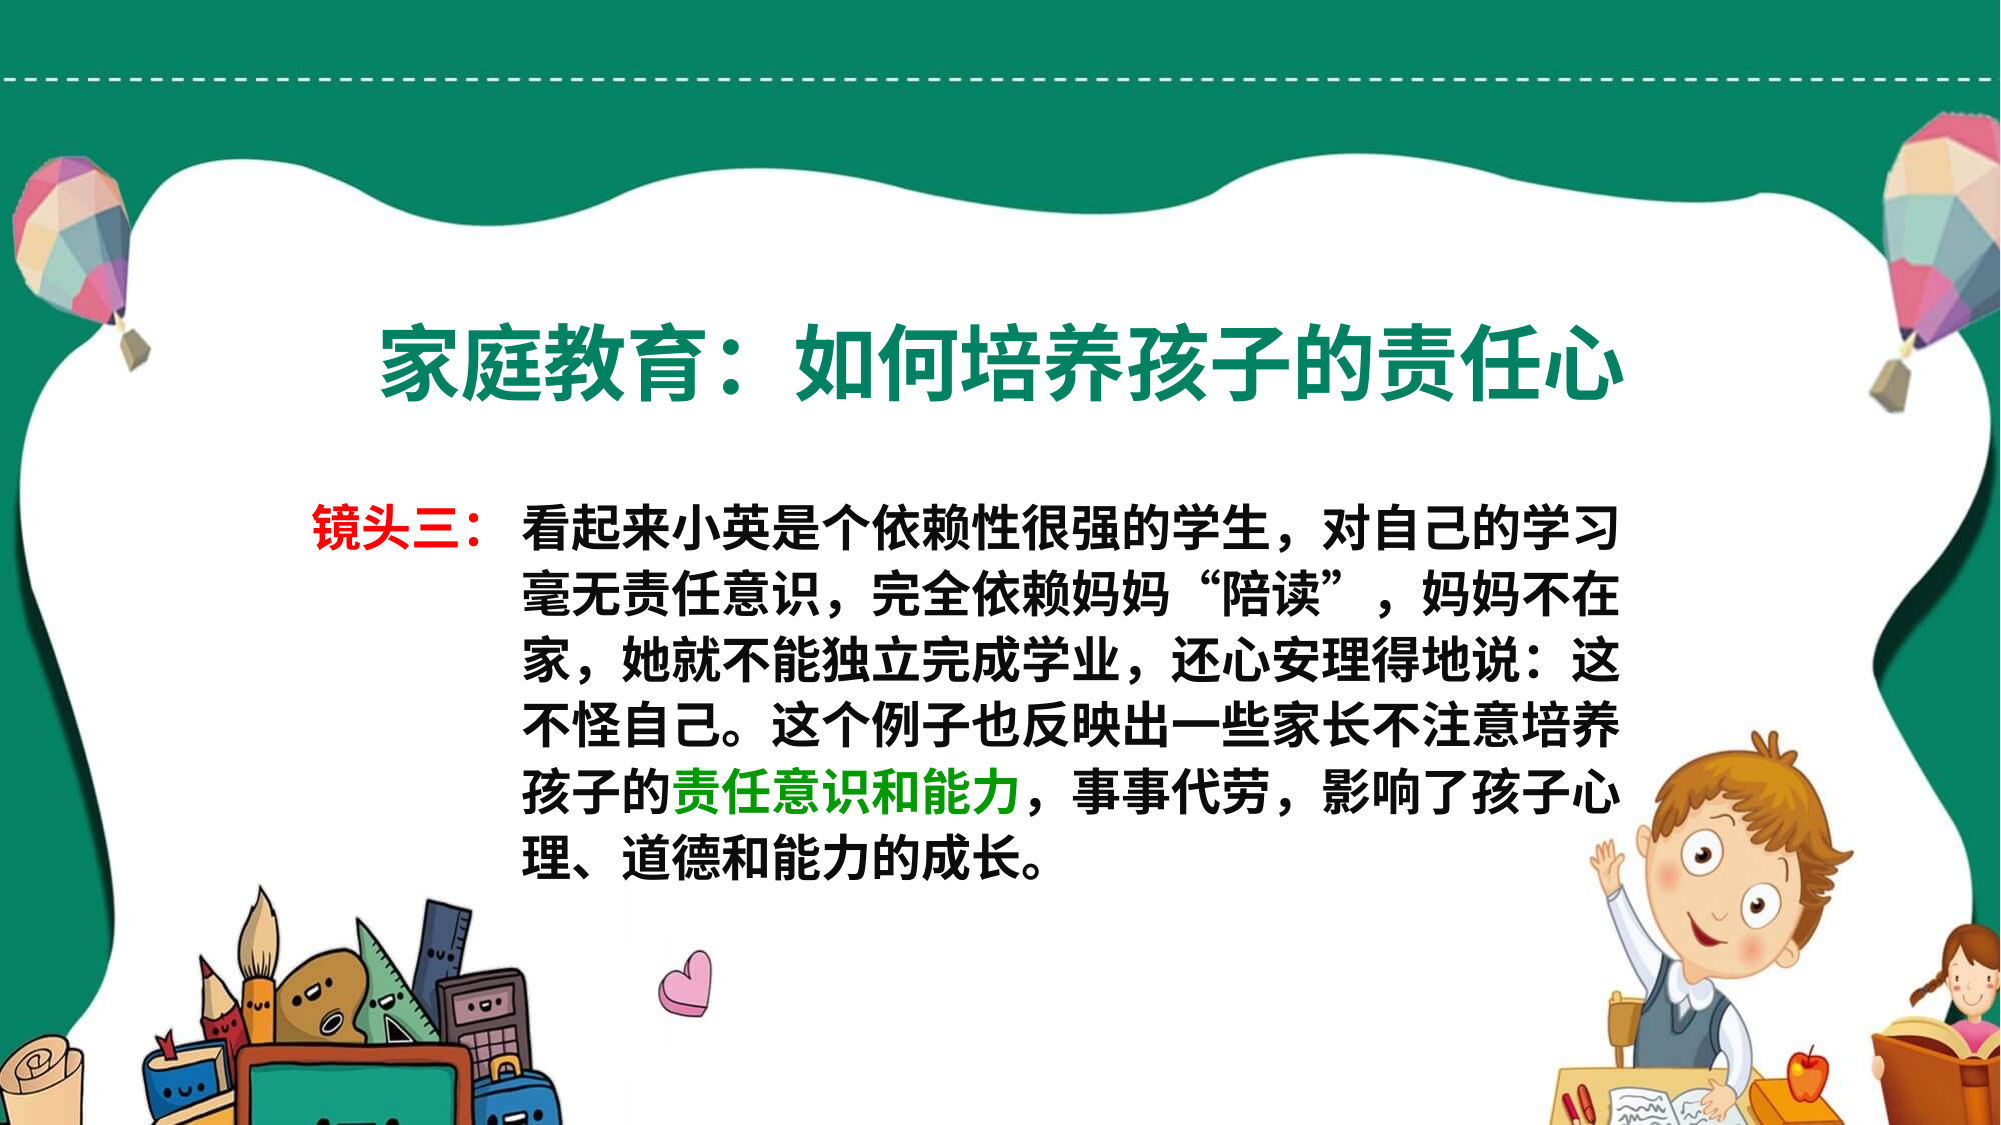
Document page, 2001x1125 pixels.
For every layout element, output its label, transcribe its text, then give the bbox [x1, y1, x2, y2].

text_box 看起来小英是个依赖性很强的学生，对自己的学习毫无责任意识，完全依赖妈妈“陪读”，妈妈不在家，她就不能独立完成学业，还心安理得地说：这不怪自己。这个例子也反映出一些家长不注意培养孩子的责任意识和能力，事事代劳，影响了孩子心理、道德和能力的成长。 [506, 482, 1641, 894]
title 家庭教育：如何培养孩子的责任心 [362, 302, 1969, 410]
text_box 镜头三： [297, 482, 527, 564]
picture [0, 0, 2001, 1125]
